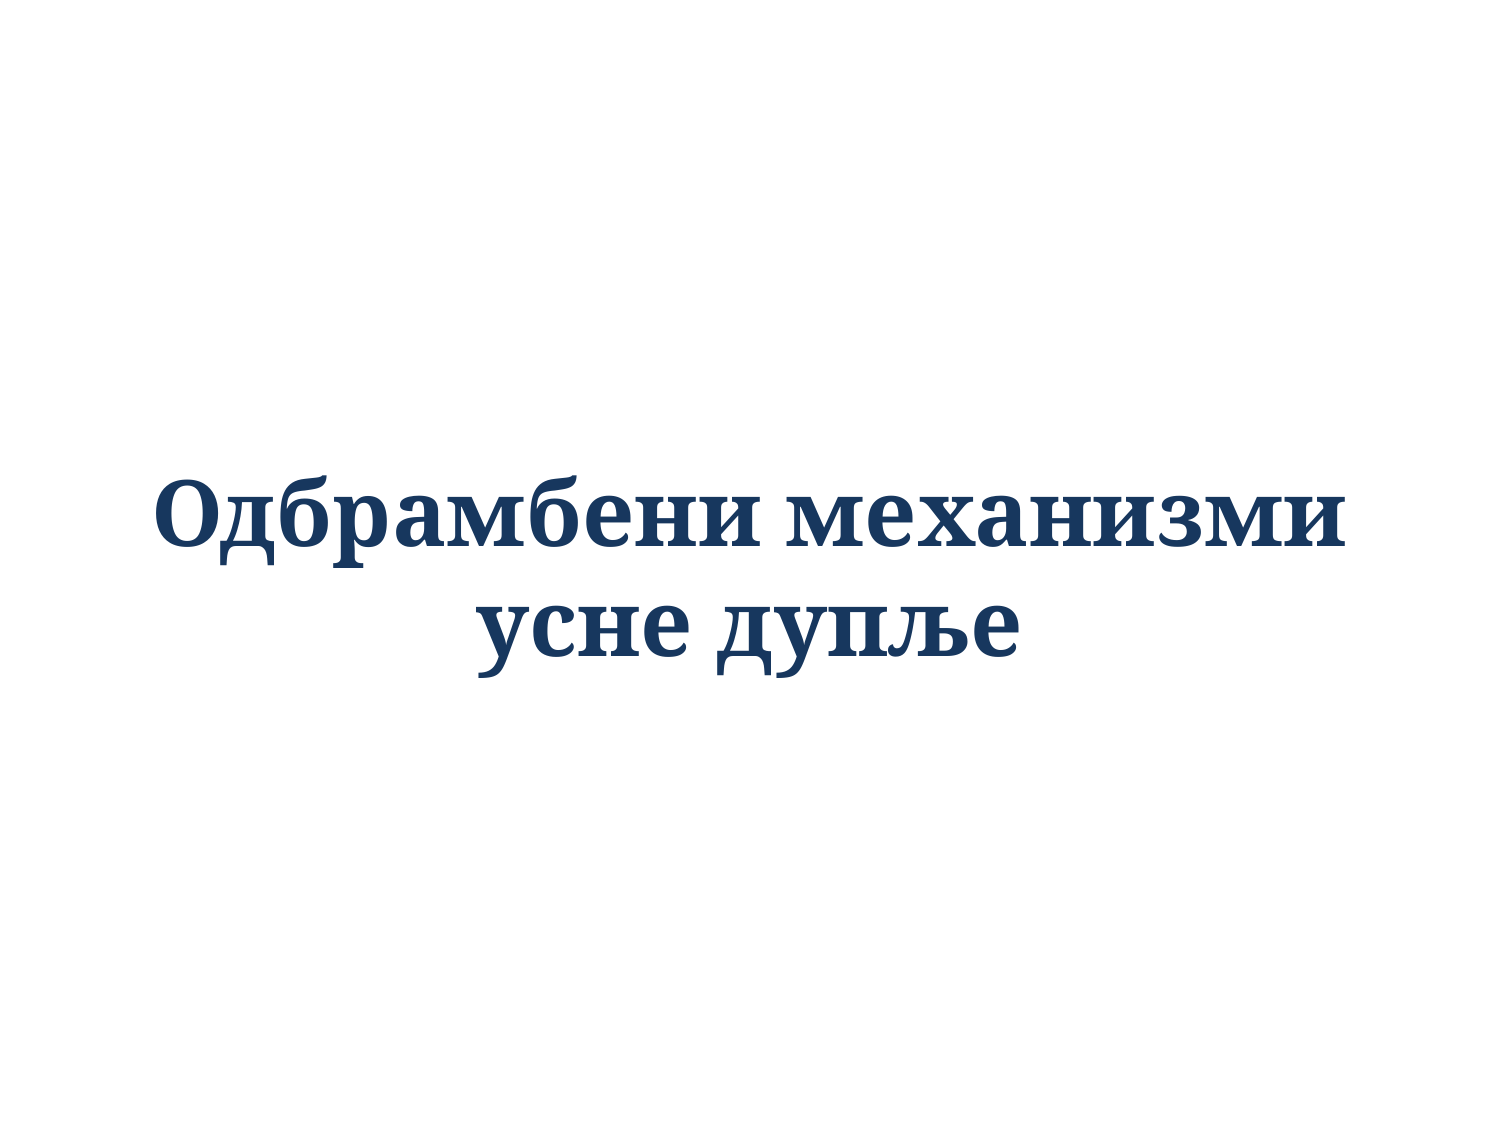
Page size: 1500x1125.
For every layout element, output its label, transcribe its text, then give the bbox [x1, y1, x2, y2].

title Одбрамбени механизми усне дупље [111, 444, 1388, 686]
